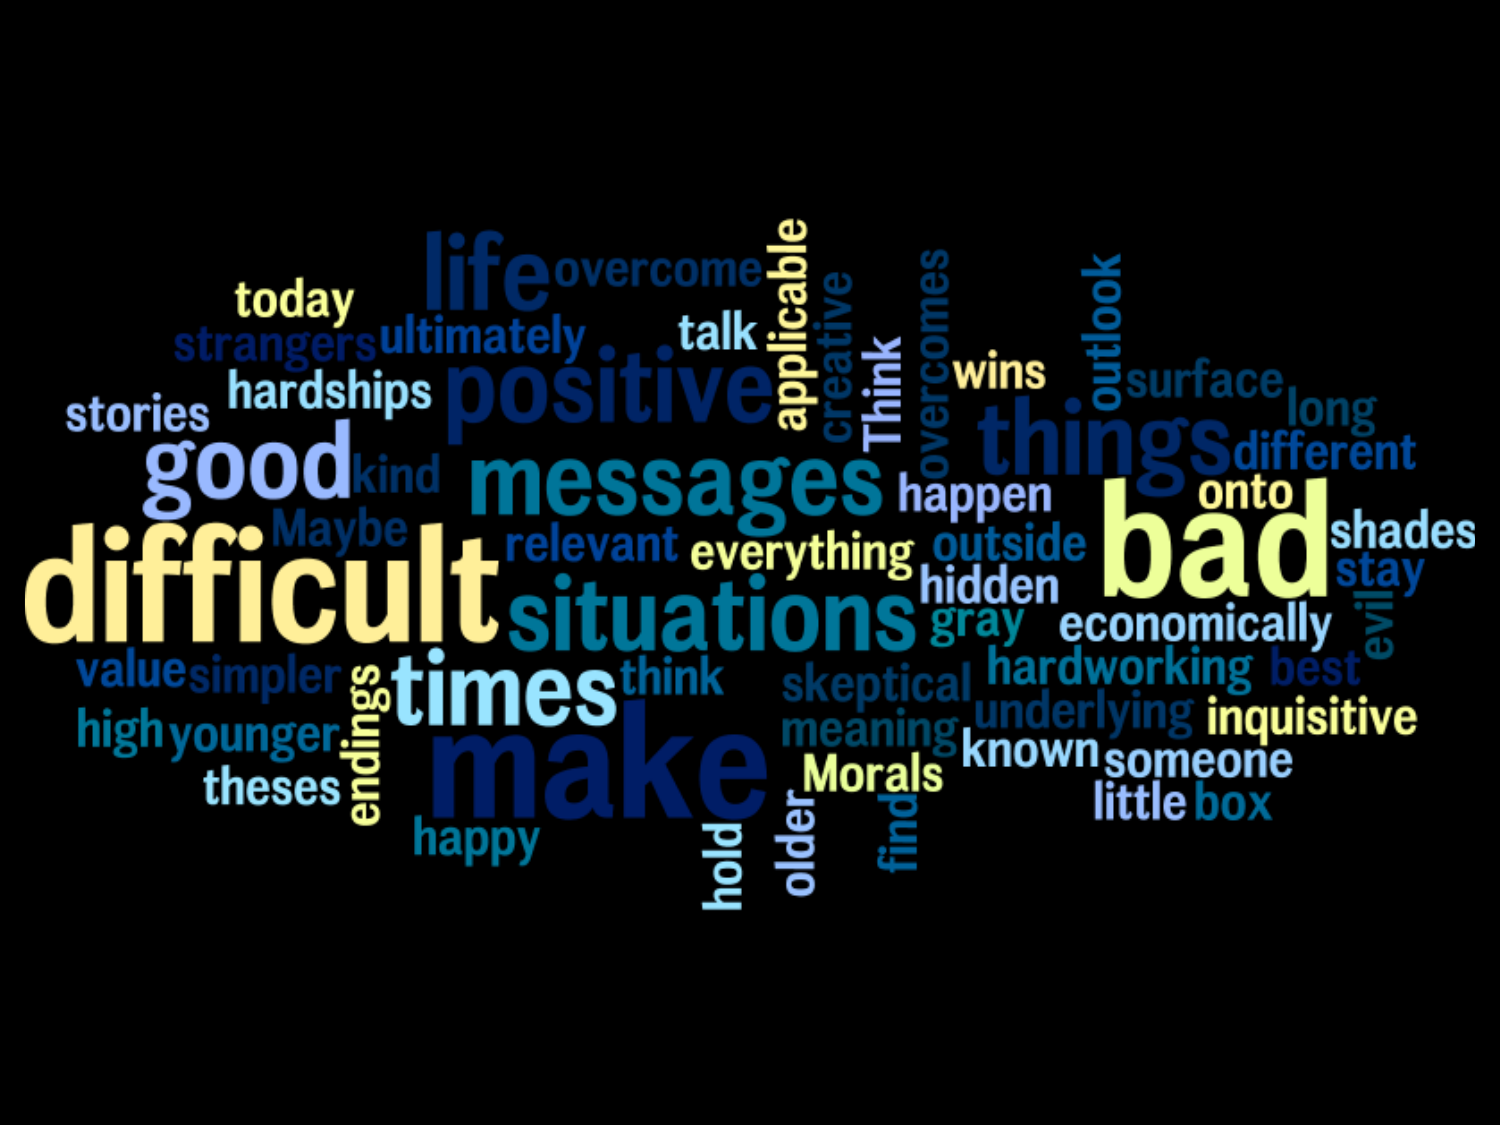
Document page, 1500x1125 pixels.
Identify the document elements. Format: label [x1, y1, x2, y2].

picture [24, 62, 1476, 1063]
